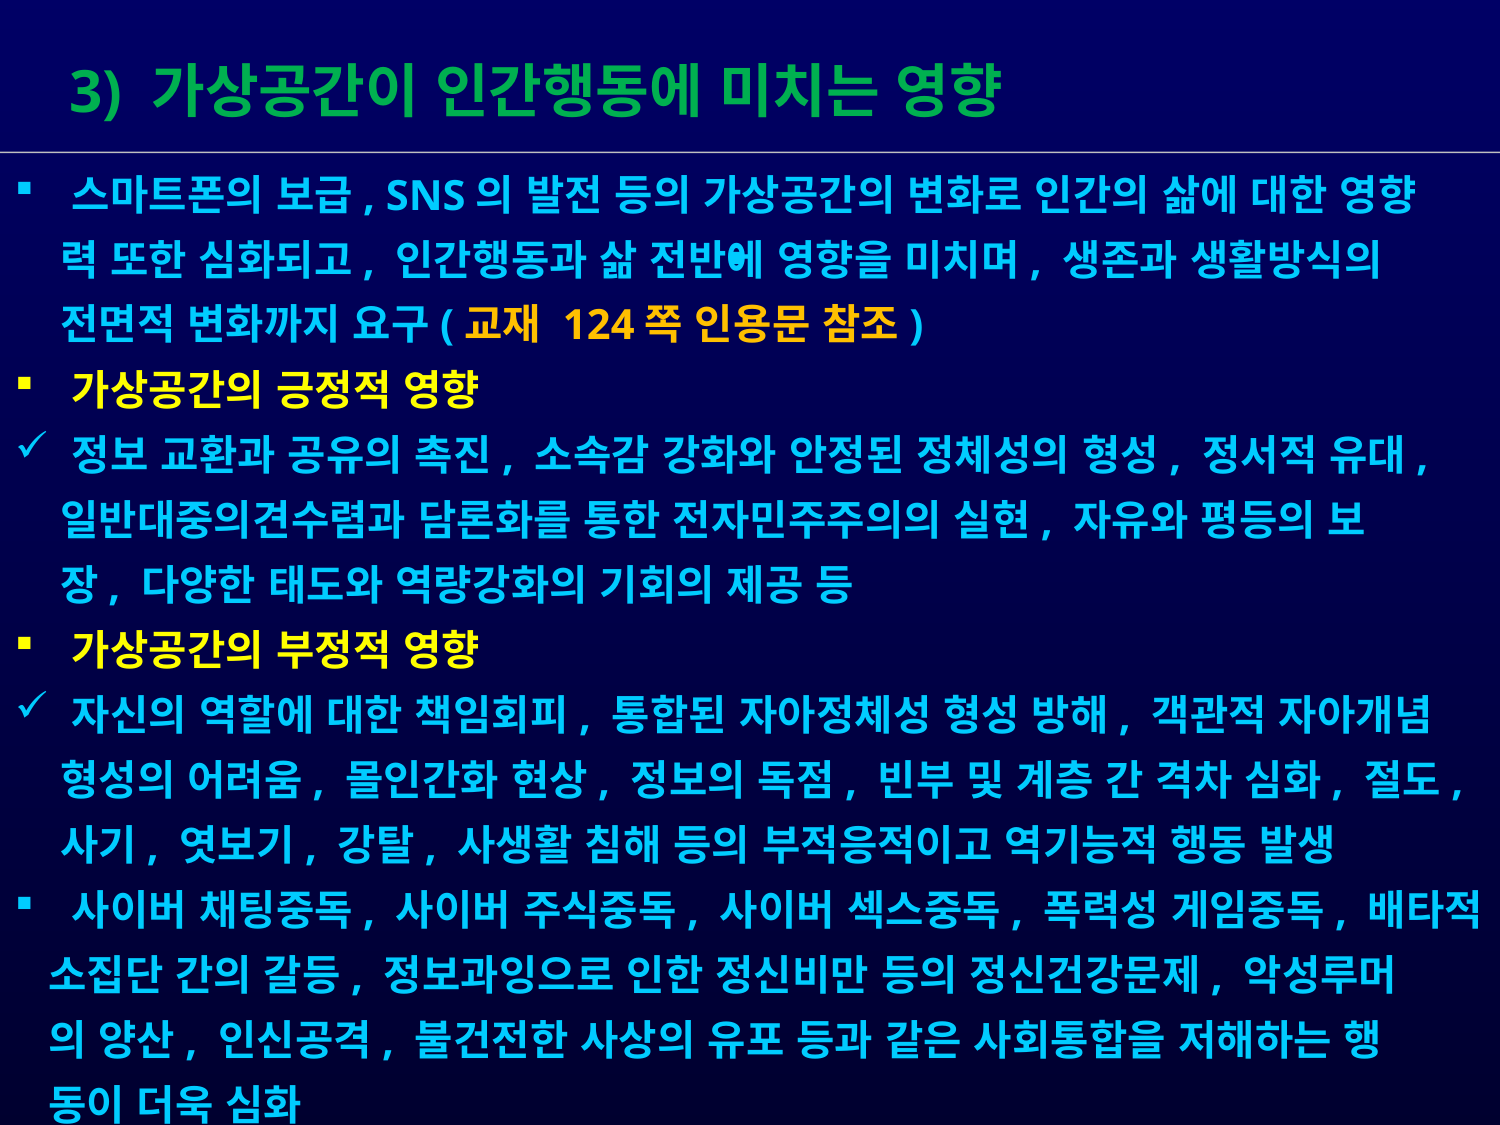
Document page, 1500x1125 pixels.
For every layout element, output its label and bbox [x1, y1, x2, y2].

text_box [0, 46, 1500, 1125]
